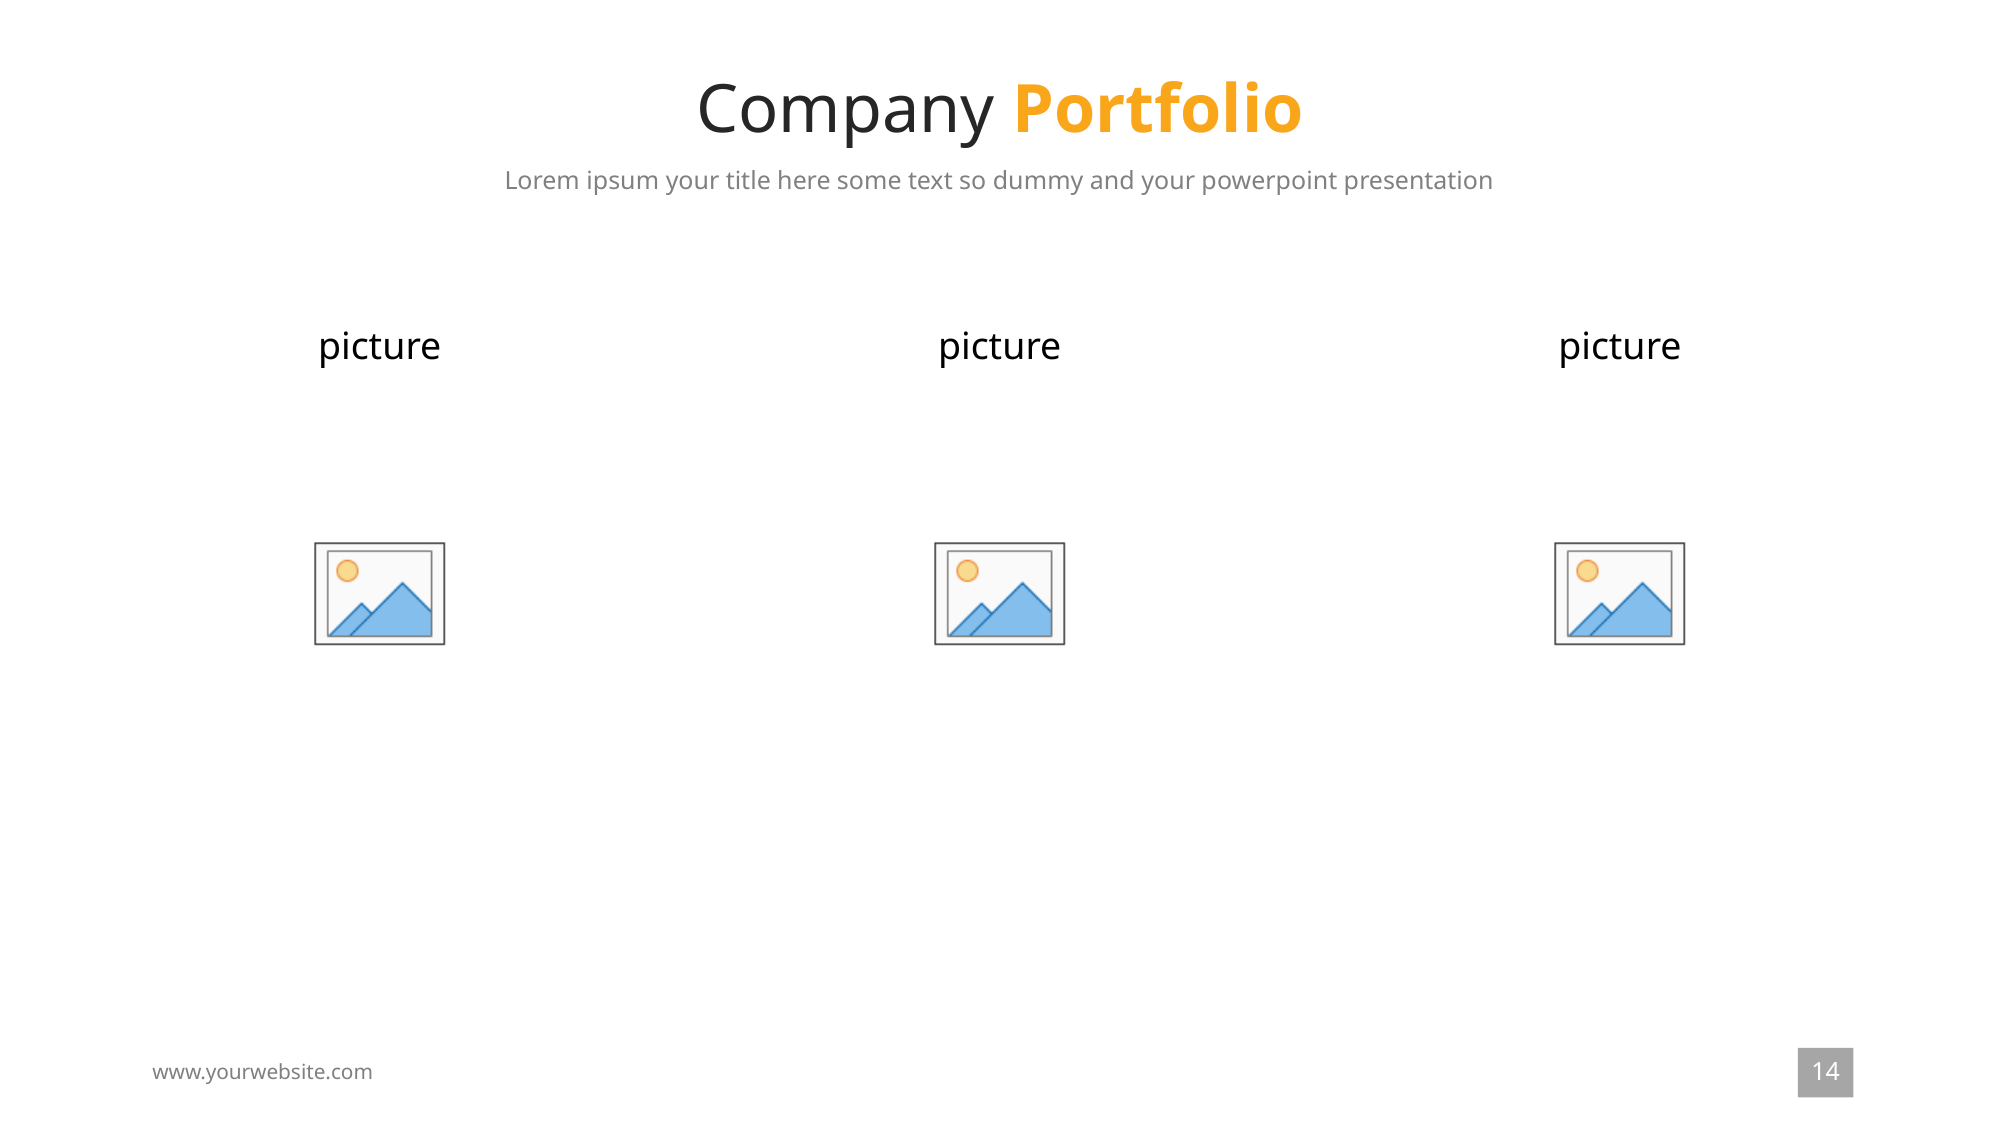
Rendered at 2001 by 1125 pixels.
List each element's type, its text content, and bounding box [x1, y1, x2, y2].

picture [100, 314, 660, 874]
picture [720, 314, 1280, 874]
title Company Portfolio [137, 55, 1863, 160]
list Lorem ipsum your title here some text so dummy and your powerpoint presentation [137, 160, 1863, 207]
slide_number 14 [1788, 1042, 1863, 1103]
footer www.yourwebsite.com [137, 1042, 415, 1103]
picture [1340, 314, 1900, 874]
